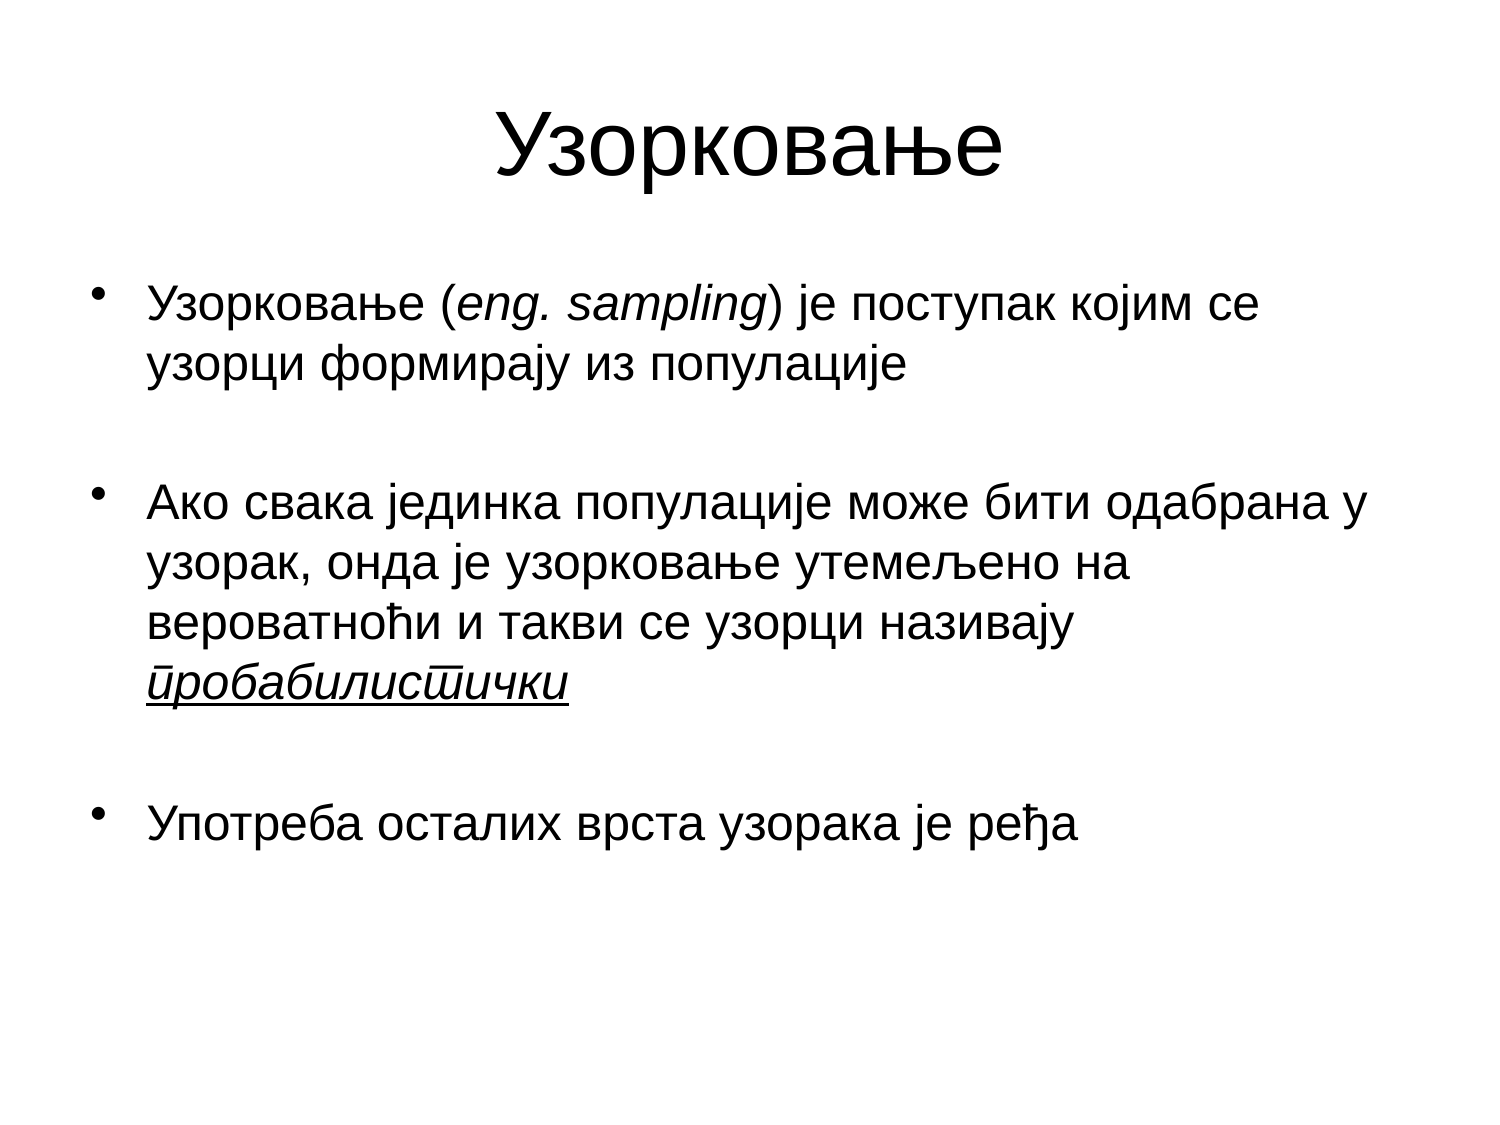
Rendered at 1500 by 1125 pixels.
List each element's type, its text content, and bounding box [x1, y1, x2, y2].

list Узорковање (eng. sampling) је поступак којим се узорци формирају из популације Ако свака јединка популације може бити одабрана у узорак, онда је узорковање утемељено на вероватноћи и такви се узорци називају пробабилистички Употреба осталих врста узорака је ређа [74, 262, 1426, 1006]
title Узорковање [74, 44, 1426, 233]
